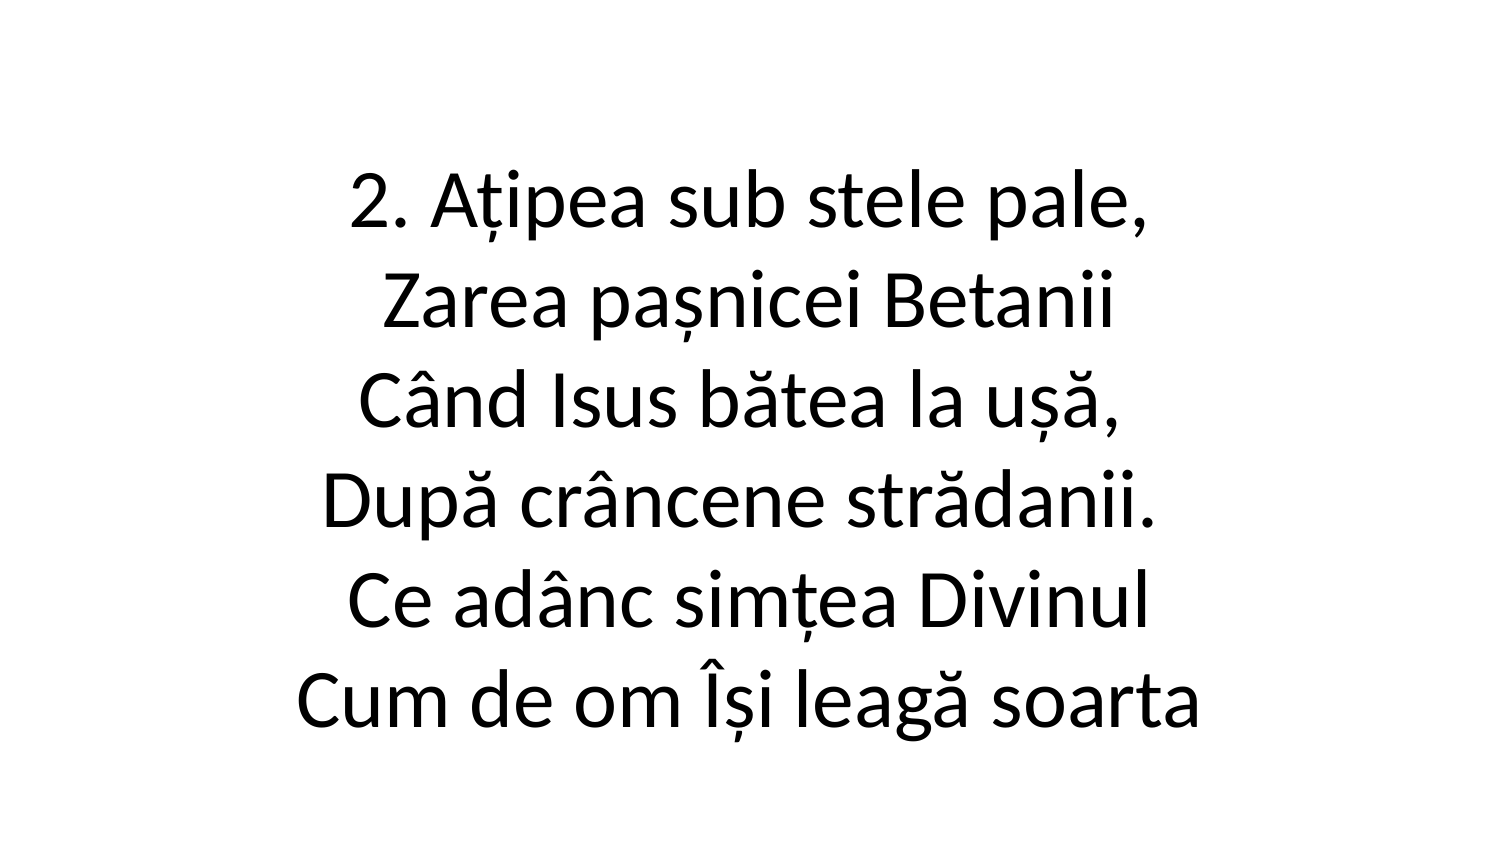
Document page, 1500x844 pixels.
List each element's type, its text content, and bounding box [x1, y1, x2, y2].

text_box 2. Ațipea sub stele pale, Zarea pașnicei Betanii Când Isus bătea la ușă, După crâncene strădanii. Ce adânc simțea Divinul Cum de om Își leagă soarta [281, 92, 1219, 752]
